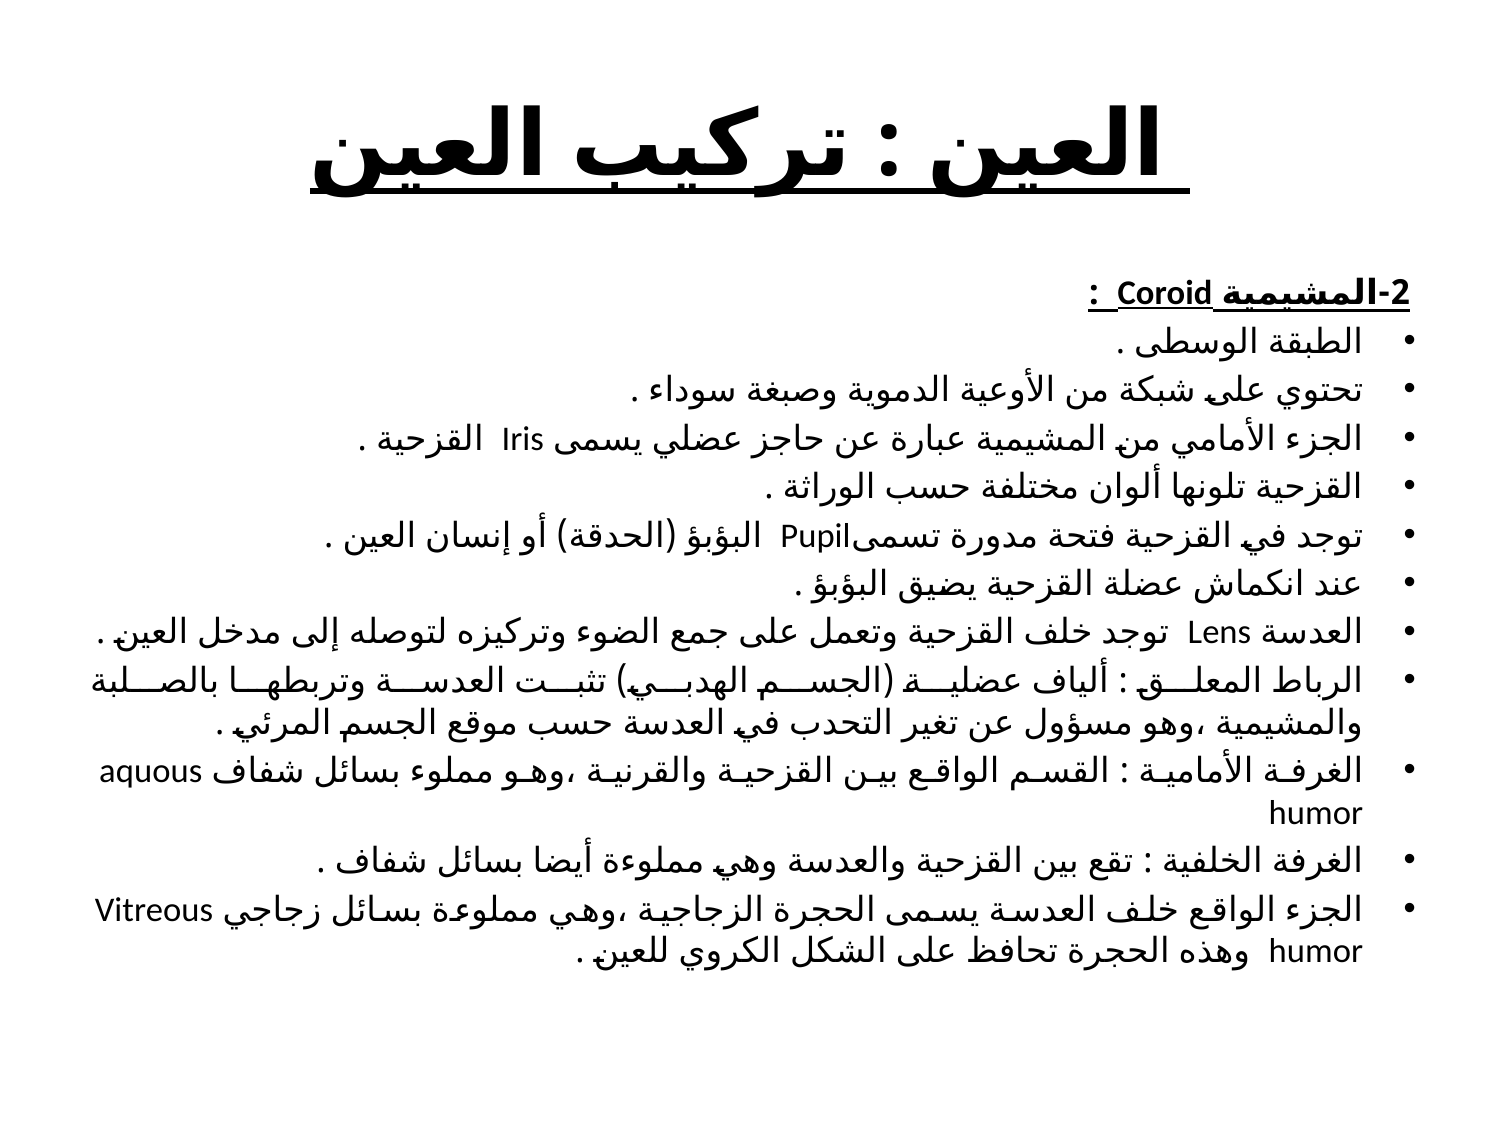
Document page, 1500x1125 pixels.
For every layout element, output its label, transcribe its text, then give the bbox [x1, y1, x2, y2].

title العين : تركيب العين [75, 45, 1425, 233]
list 2-المشيمية Coroid : الطبقة الوسطى . تحتوي على شبكة من الأوعية الدموية وصبغة سوداء . الجزء الأمامي من المشيمية عبارة عن حاجز عضلي يسمى Iris القزحية . القزحية تلونها ألوان مختلفة حسب الوراثة . توجد في القزحية فتحة مدورة تسمىPupil البؤبؤ (الحدقة) أو إنسان العين . عند انكماش عضلة القزحية يضيق البؤبؤ . العدسة Lens توجد خلف القزحية وتعمل على جمع الضوء وتركيزه لتوصله إلى مدخل العين . الرباط المعلق : ألياف عضلية (الجسم الهدبي) تثبت العدسة وتربطها بالصلبة والمشيمية ،وهو مسؤول عن تغير التحدب في العدسة حسب موقع الجسم المرئي . الغرفة الأمامية : القسم الواقع بين القزحية والقرنية ،وهو مملوء بسائل شفاف aquous humor الغرفة الخلفية : تقع بين القزحية والعدسة وهي مملوءة أيضا بسائل شفاف . الجزء الواقع خلف العدسة يسمى الحجرة الزجاجية ،وهي مملوءة بسائل زجاجي Vitreous humor وهذه الحجرة تحافظ على الشكل الكروي للعين . [75, 262, 1425, 1005]
